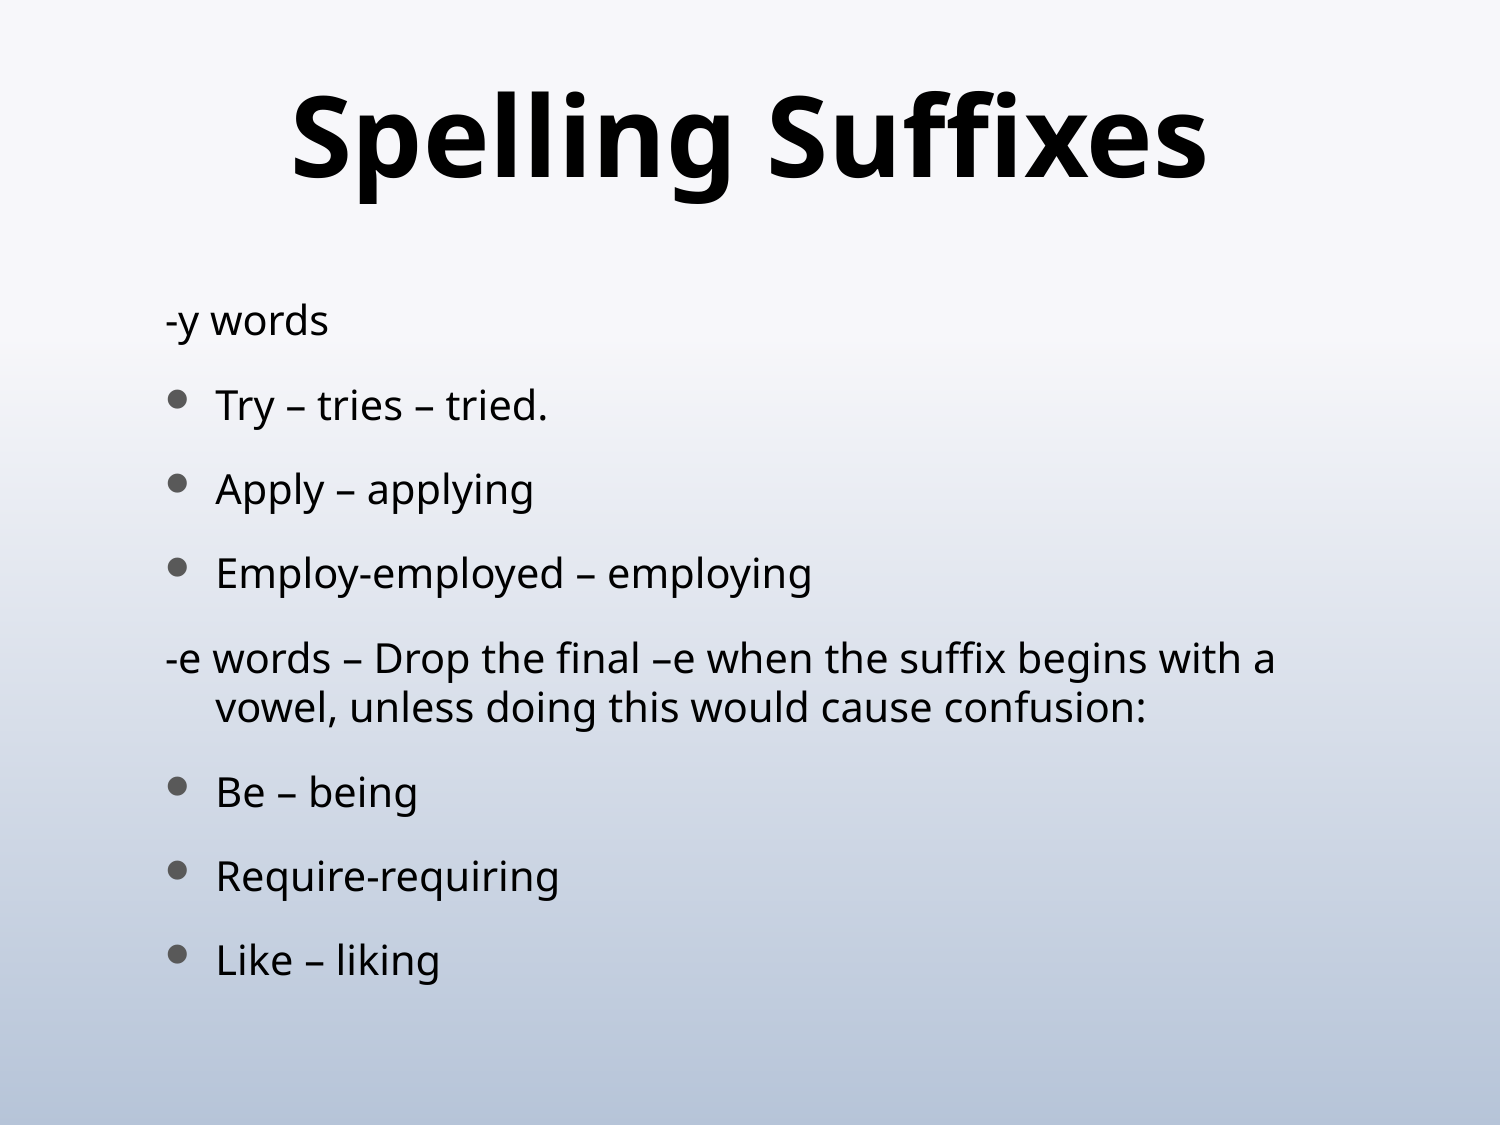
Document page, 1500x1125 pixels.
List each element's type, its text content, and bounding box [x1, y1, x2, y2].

list -y words Try – tries – tried. Apply – applying Employ-employed – employing -e words – Drop the final –e when the suffix begins with a vowel, unless doing this would cause confusion: Be – being Require-requiring Like – liking [150, 286, 1350, 993]
title Spelling Suffixes [150, 37, 1350, 245]
